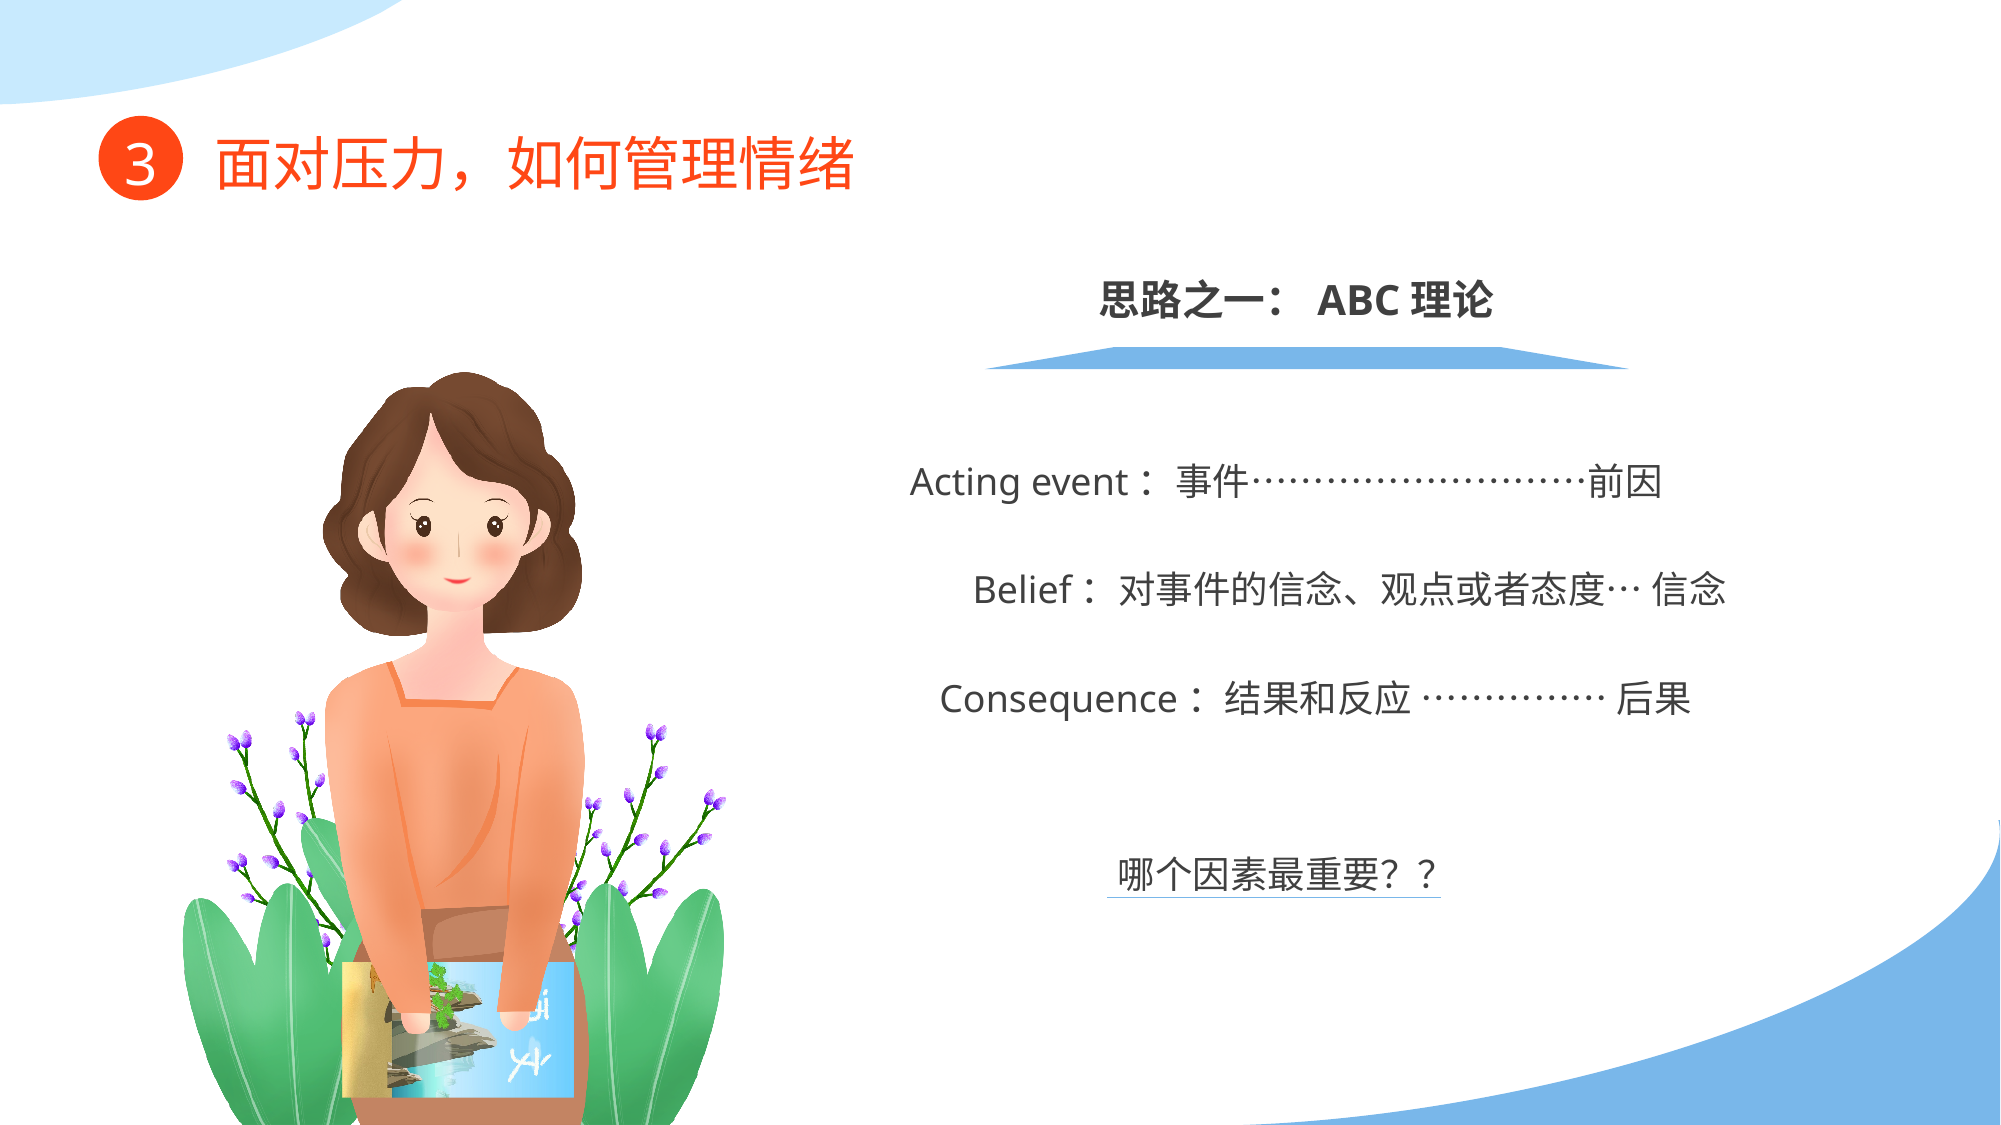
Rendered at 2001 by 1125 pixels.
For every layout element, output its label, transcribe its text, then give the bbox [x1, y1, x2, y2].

text_box 面对压力，如何管理情绪 [200, 119, 1164, 205]
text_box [822, 405, 1750, 982]
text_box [98, 115, 184, 205]
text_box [984, 266, 1629, 370]
picture [140, 343, 764, 1125]
